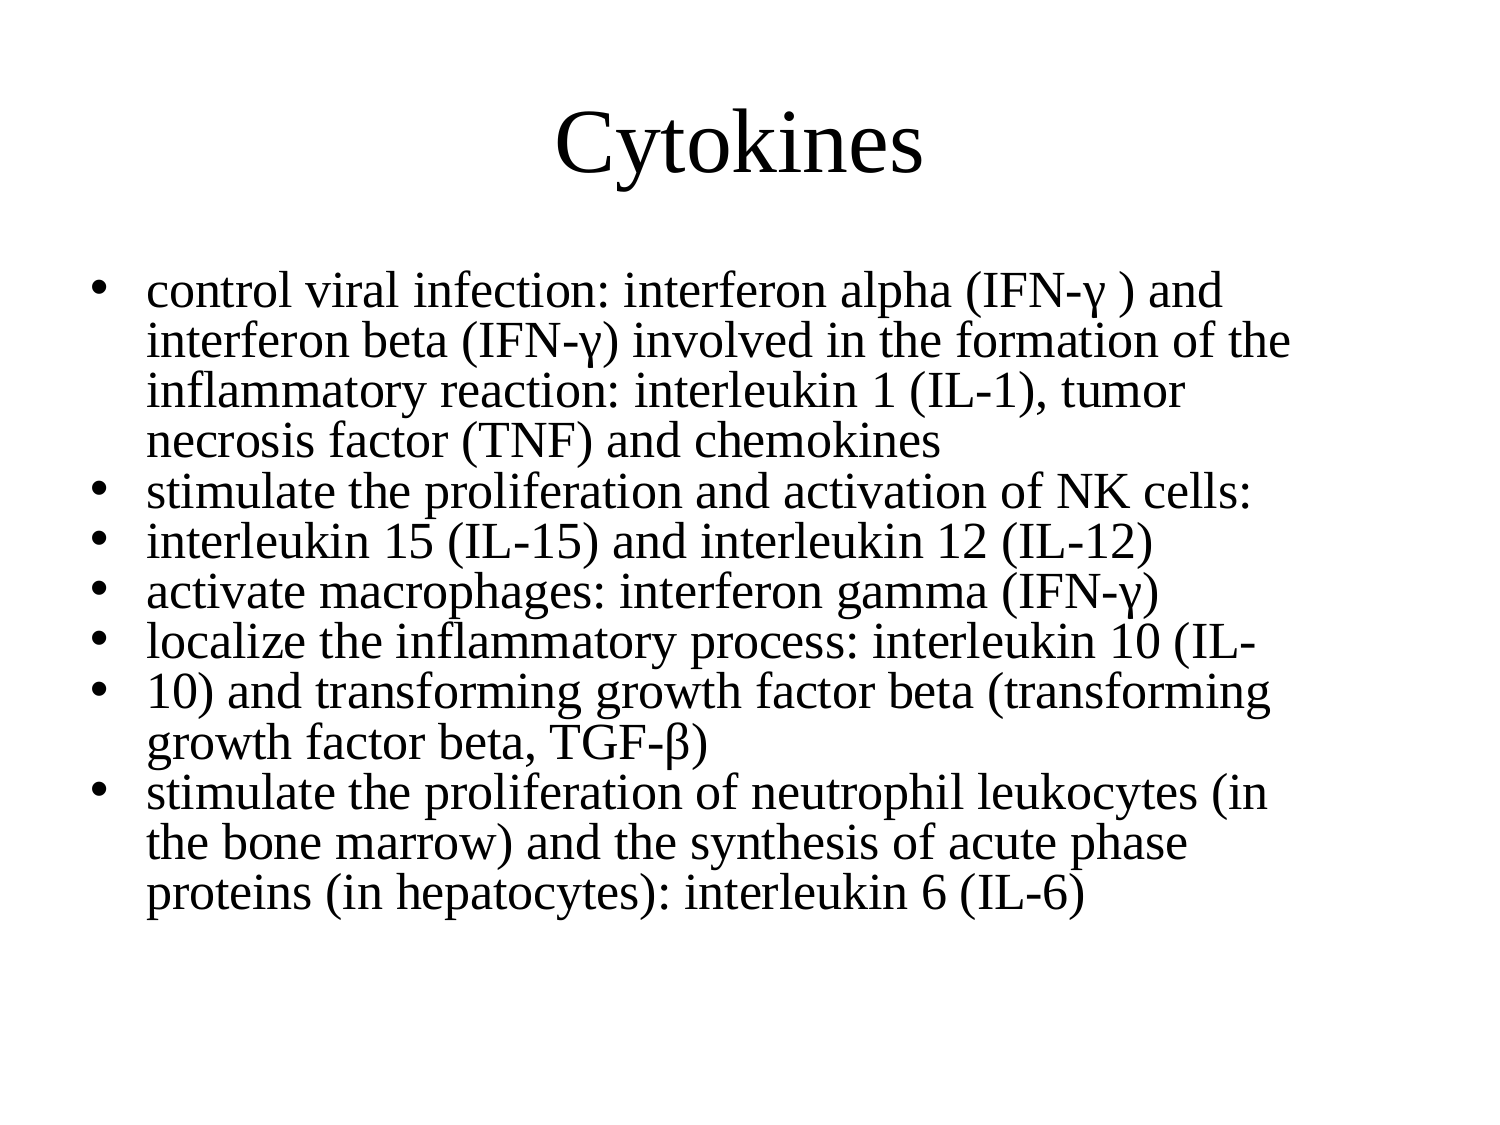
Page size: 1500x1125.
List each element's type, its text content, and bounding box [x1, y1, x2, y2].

title Cytokines [102, 36, 1398, 267]
text_box control viral infection: interferon alpha (IFN-γ ) and interferon beta (IFN-γ) involved in the formation of the inflammatory reaction: interleukin 1 (IL-1), tumor necrosis factor (TNF) and chemokines stimulate the proliferation and activation of NK cells: interleukin 15 (IL-15) and interleukin 12 (IL-12) activate macrophages: interferon gamma (IFN-γ) localize the inflammatory process: interleukin 10 (IL- 10) and transforming growth factor beta (transforming growth factor beta, TGF-β) stimulate the proliferation of neutrophil leukocytes (in the bone marrow) and the synthesis of acute phase proteins (in hepatocytes): interleukin 6 (IL-6) [87, 267, 1401, 921]
